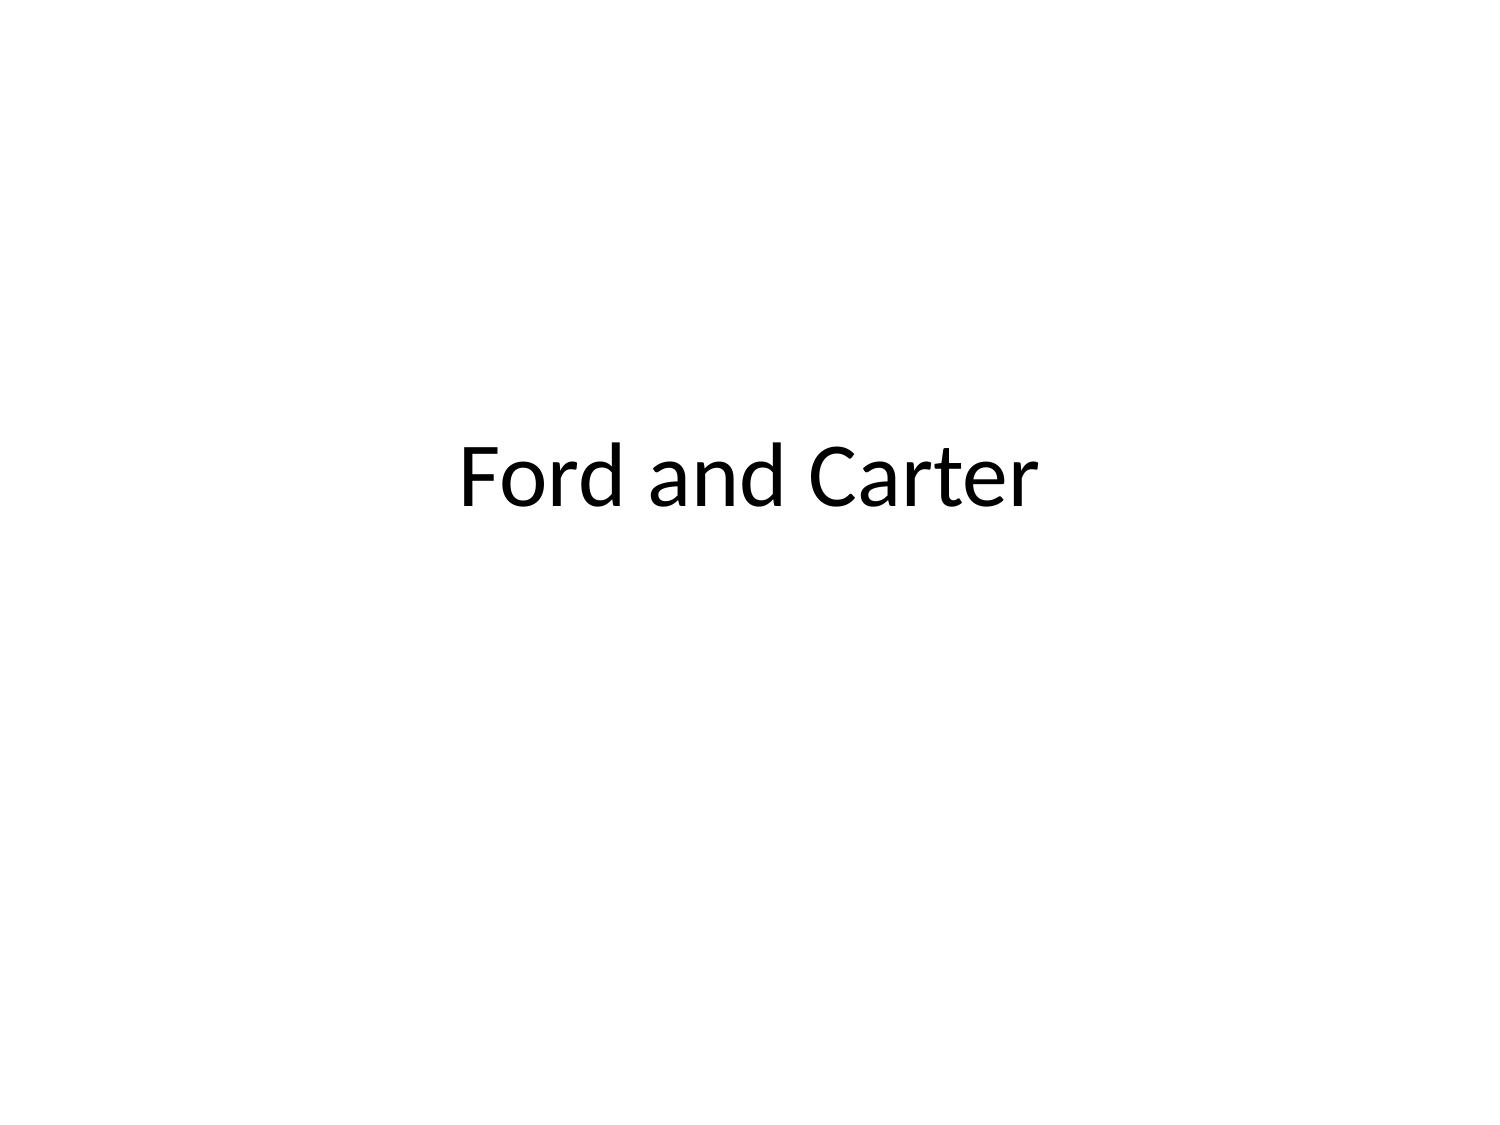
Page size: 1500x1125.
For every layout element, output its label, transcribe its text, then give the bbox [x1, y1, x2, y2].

title Ford and Carter [112, 349, 1388, 591]
